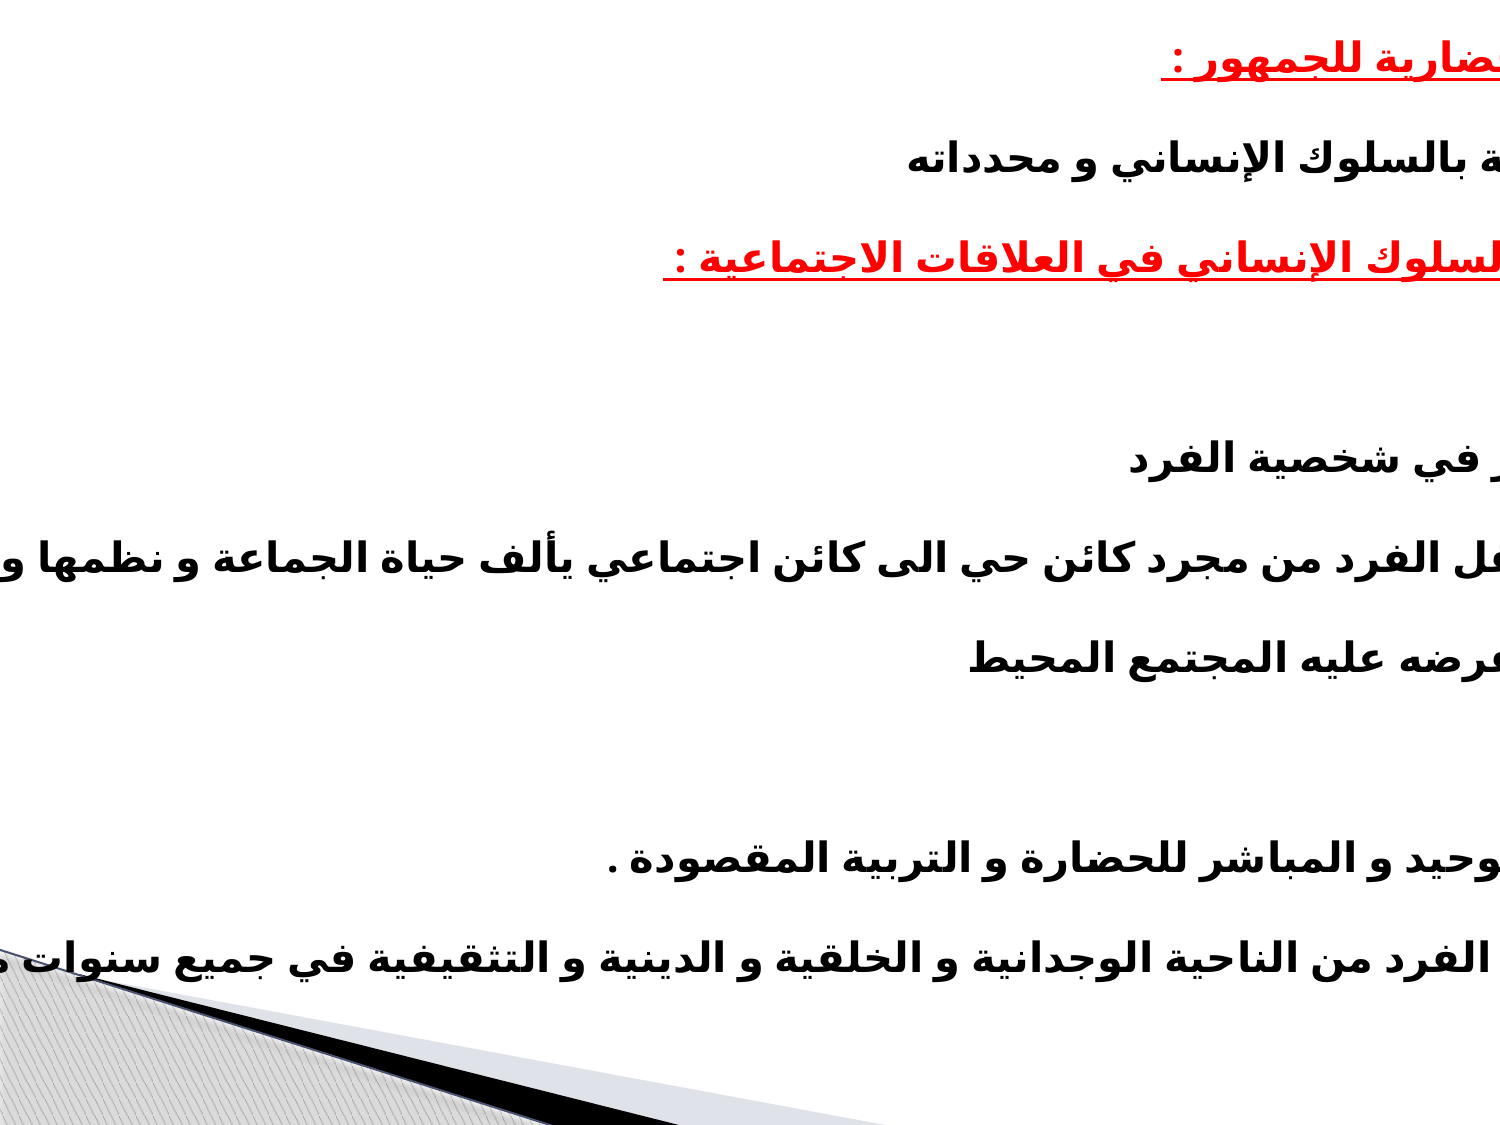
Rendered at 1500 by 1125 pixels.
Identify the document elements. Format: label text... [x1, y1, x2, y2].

text_box 2- الخصائص الحضارية للجمهور : العوامل المتصلة بالسلوك الإنساني و محدداته أهم المحددات السلوك الإنساني في العلاقات الاجتماعية : أ/ الأسرة أول محيط يؤثر في شخصية الفرد من الاسرة ينتقل الفرد من مجرد كائن حي الى كائن اجتماعي يألف حياة الجماعة و نظمها ويخضع للتنظيم الذي يفرضه عليه المجتمع المحيط أهمية الأسرة : 1- هي العامل الوحيد و المباشر للحضارة و التربية المقصودة . 2- إشباع رغبات الفرد من الناحية الوجدانية و الخلقية و الدينية و التثقيفية في جميع سنوات مرحلة الطفولة وما بعدها [0, 23, 1500, 1125]
